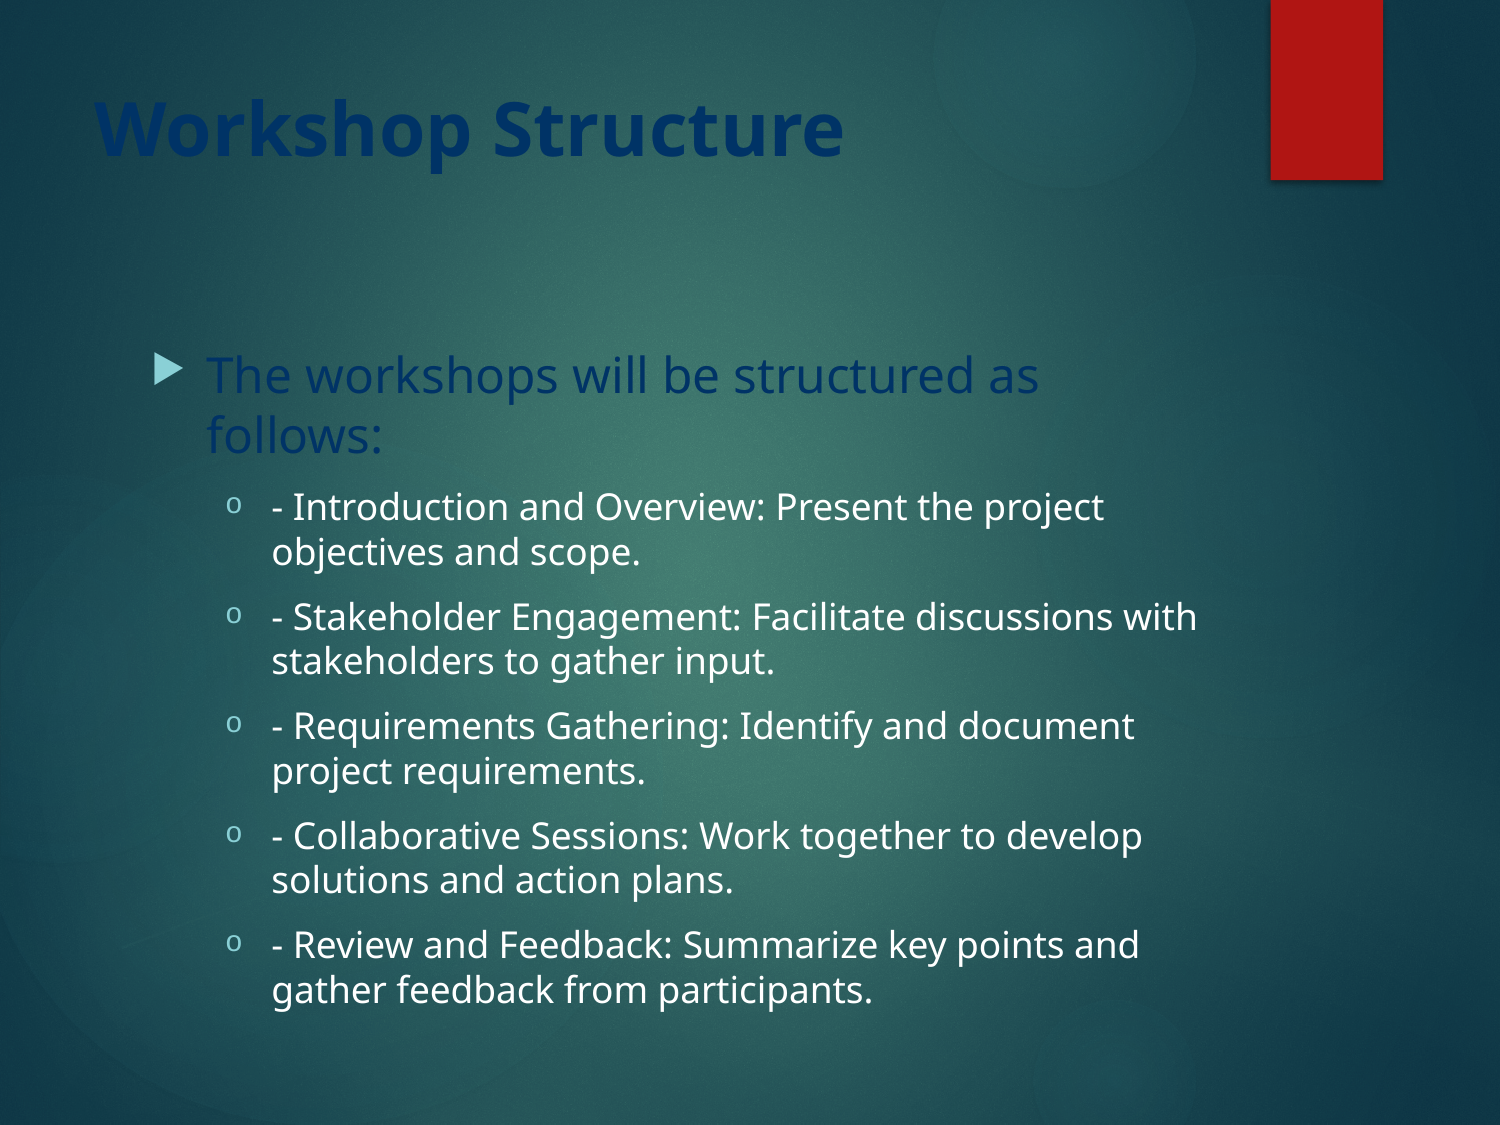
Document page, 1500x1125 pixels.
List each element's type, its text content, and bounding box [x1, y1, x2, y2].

title Workshop Structure [79, 74, 1237, 304]
list The workshops will be structured as follows: - Introduction and Overview: Present the project objectives and scope. - Stakeholder Engagement: Facilitate discussions with stakeholders to gather input. - Requirements Gathering: Identify and document project requirements. - Collaborative Sessions: Work together to develop solutions and action plans. - Review and Feedback: Summarize key points and gather feedback from participants. [135, 336, 1237, 1025]
